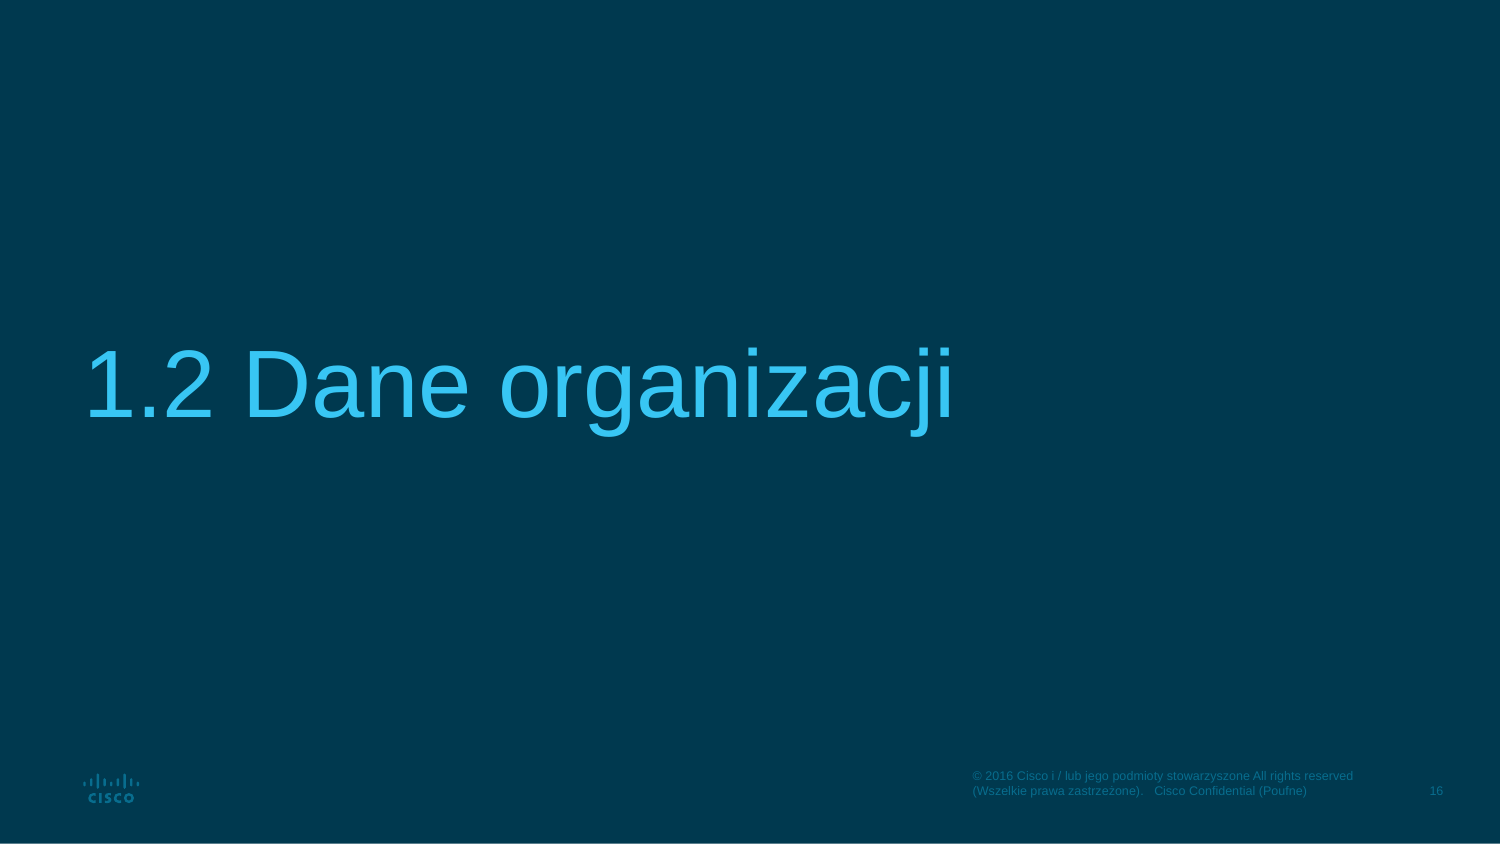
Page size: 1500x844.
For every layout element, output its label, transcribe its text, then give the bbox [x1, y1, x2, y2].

title 1.2 Dane organizacji [68, 150, 1315, 446]
